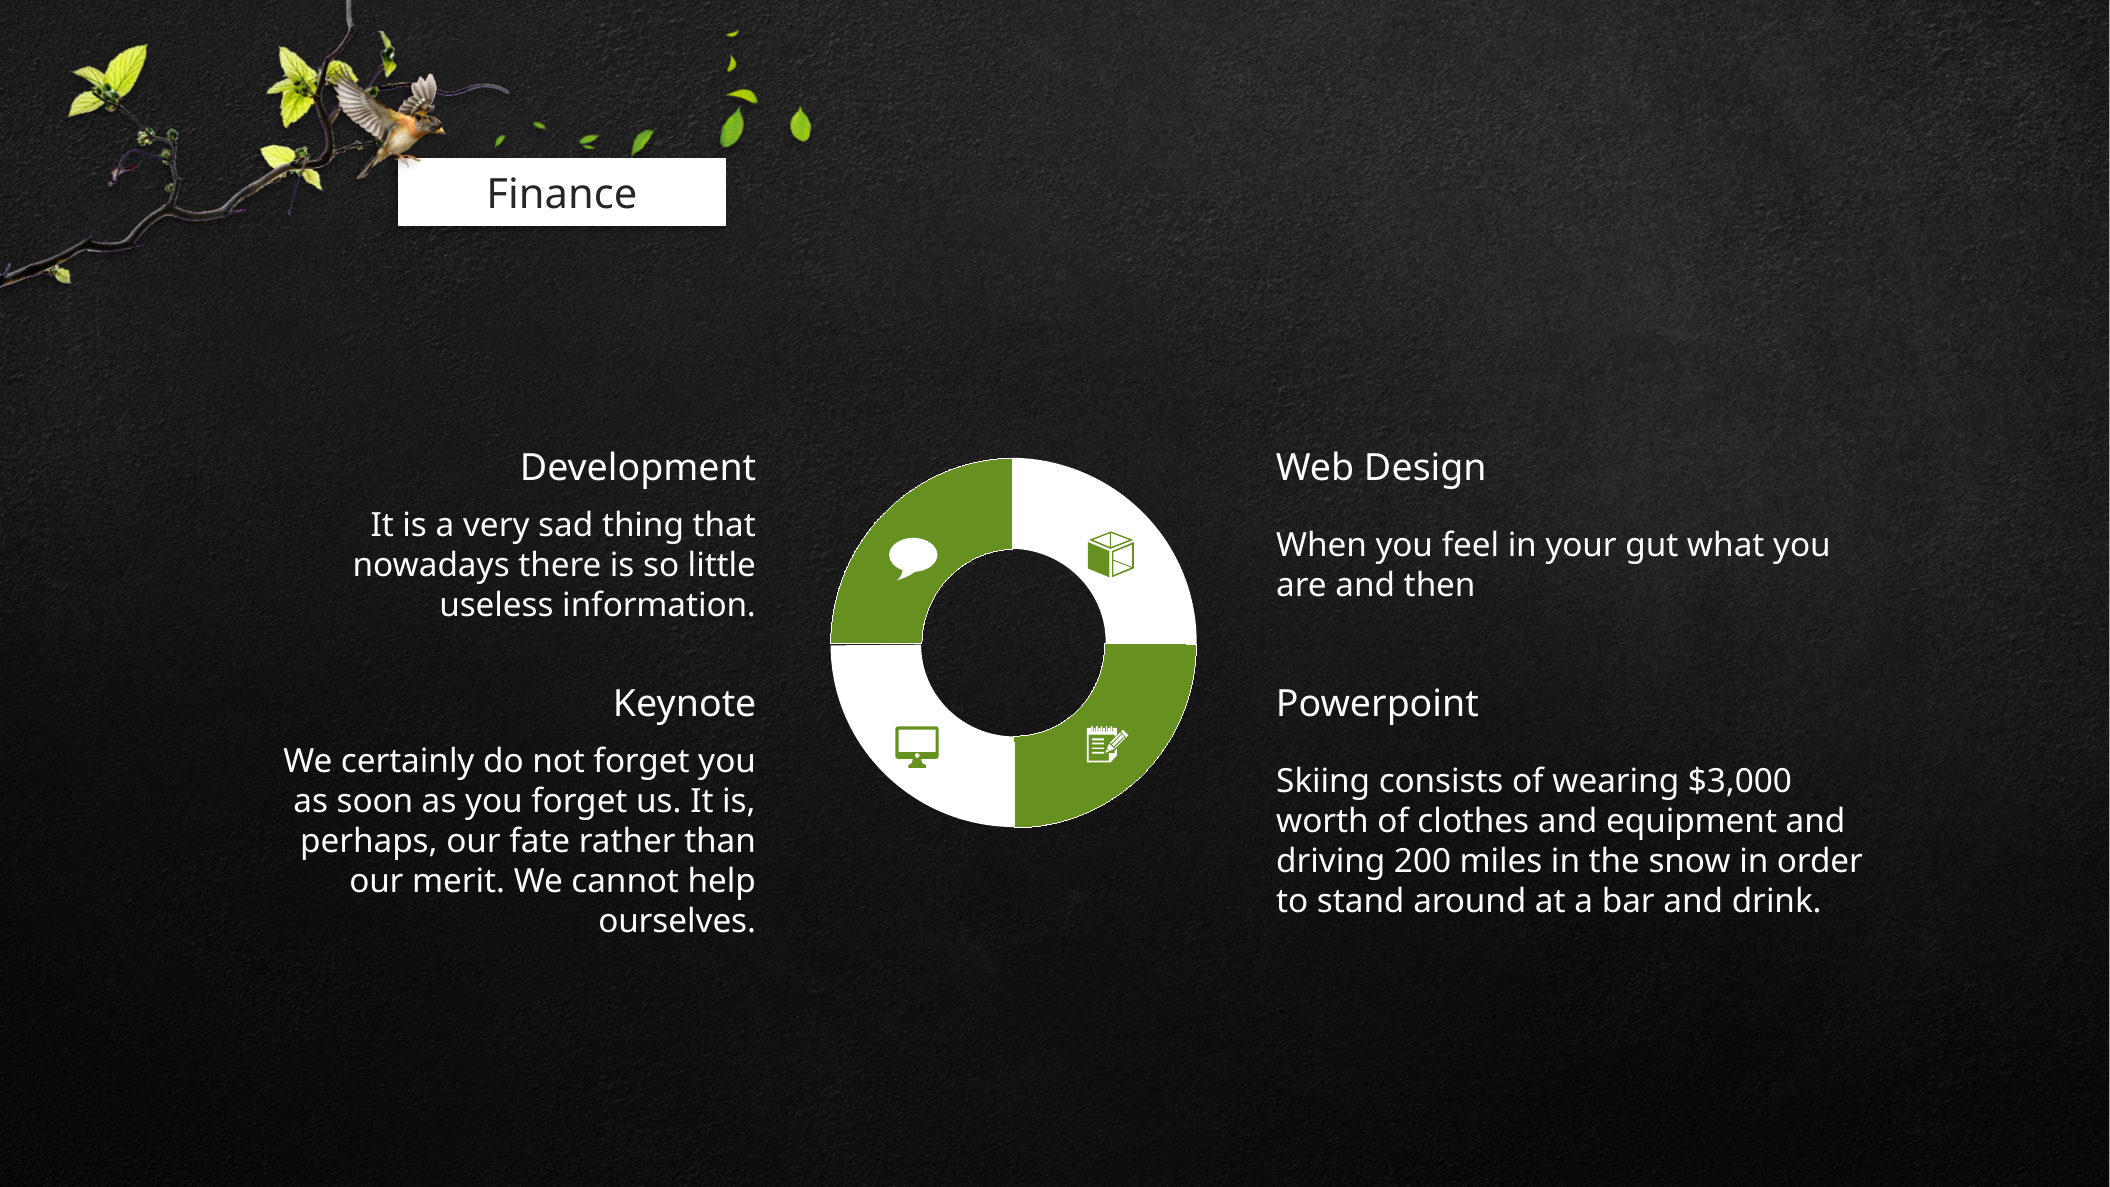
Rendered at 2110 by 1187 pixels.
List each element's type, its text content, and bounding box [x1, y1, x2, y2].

picture [0, 0, 2110, 1187]
text_box [1087, 542, 1110, 578]
text_box [830, 458, 1013, 644]
text_box Keynote [515, 679, 757, 725]
text_box [1013, 643, 1197, 828]
text_box [830, 644, 1014, 828]
text_box Development [506, 443, 757, 489]
text_box [1012, 457, 1197, 644]
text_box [0, 0, 812, 313]
text_box It is a very sad thing that nowadays there is so little useless information. [250, 503, 757, 623]
text_box [889, 537, 938, 581]
text_box Skiing consists of wearing $3,000 worth of clothes and equipment and driving 200 miles in the snow in order to stand around at a bar and drink. [1276, 759, 1882, 920]
text_box [1086, 726, 1117, 763]
text_box [1112, 734, 1124, 747]
text_box [1089, 531, 1134, 549]
text_box [1107, 743, 1115, 751]
text_box [1120, 729, 1129, 738]
text_box Powerpoint [1275, 679, 1587, 725]
text_box [1112, 542, 1134, 578]
text_box [895, 726, 939, 768]
text_box We certainly do not forget you as soon as you forget us. It is, perhaps, our fate rather than our merit. We cannot help ourselves. [262, 739, 757, 940]
text_box Web Design [1275, 443, 1563, 489]
text_box When you feel in your gut what you are and then [1276, 523, 1882, 604]
